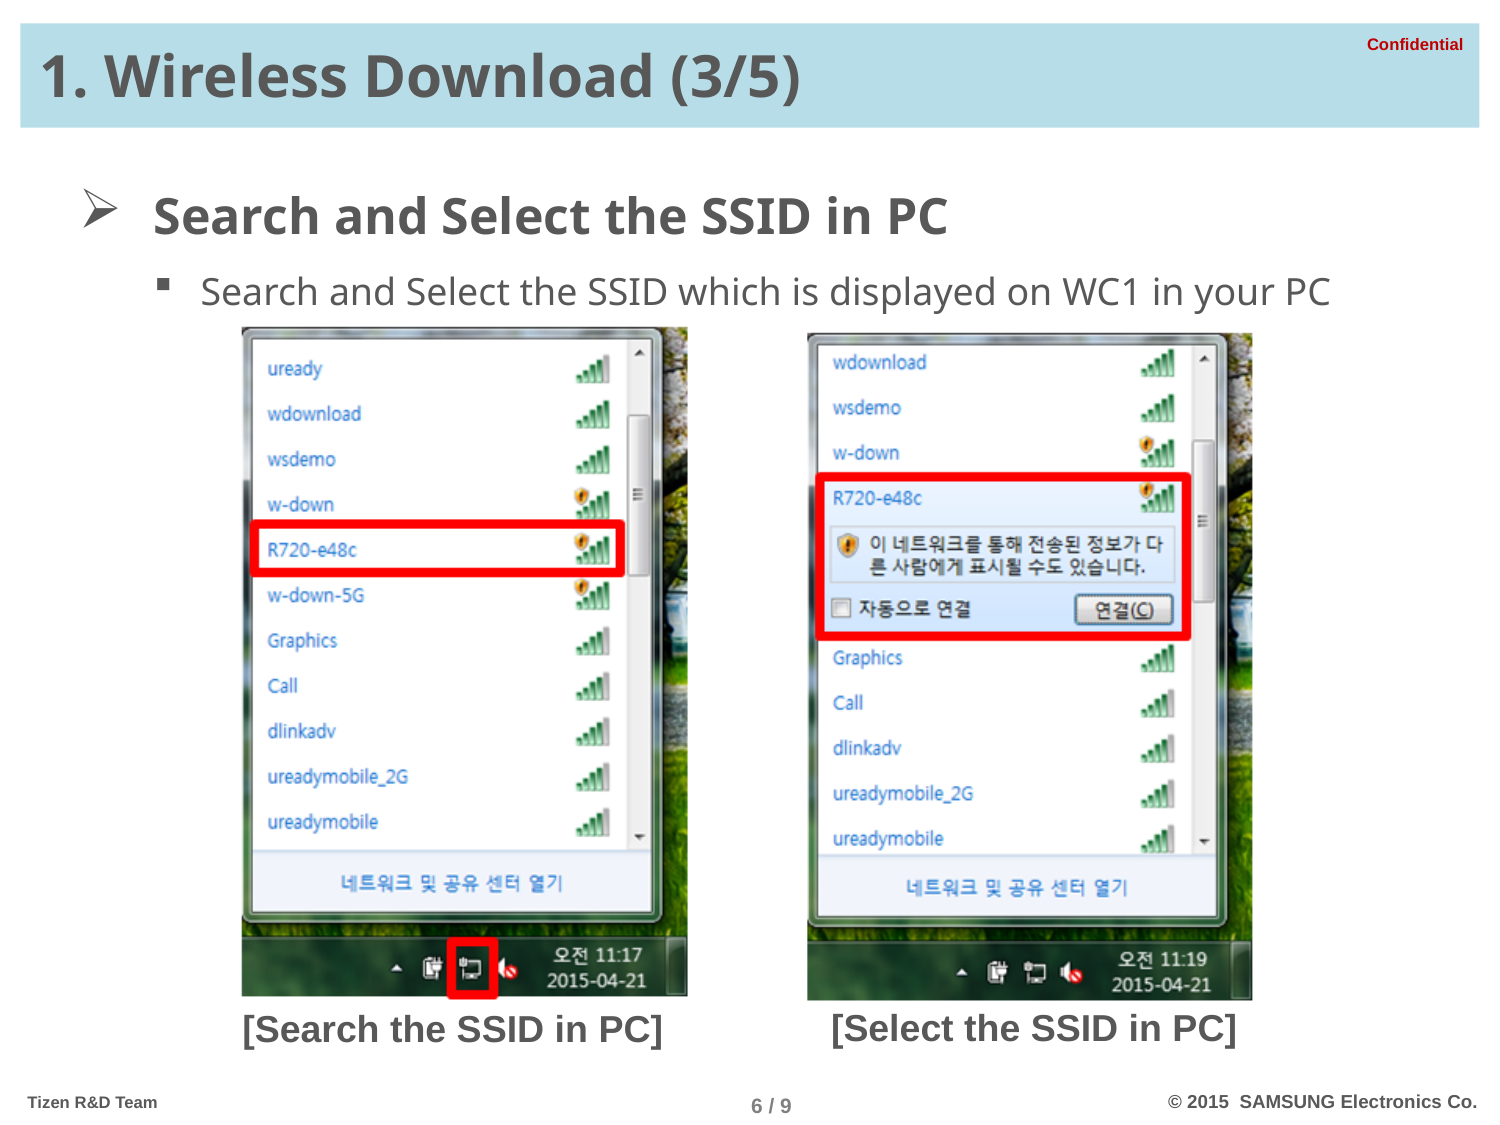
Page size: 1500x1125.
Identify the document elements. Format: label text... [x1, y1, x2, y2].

list Search and Select the SSID in PC Search and Select the SSID which is displayed on WC1 in your PC [37, 125, 1463, 351]
title 1. Wireless Download (3/5) [24, 30, 1450, 118]
picture [239, 320, 692, 1006]
picture [806, 326, 1262, 1008]
text_box [Select the SSID in PC] [811, 1015, 1257, 1057]
text_box [Search the SSID in PC] [214, 997, 691, 1058]
